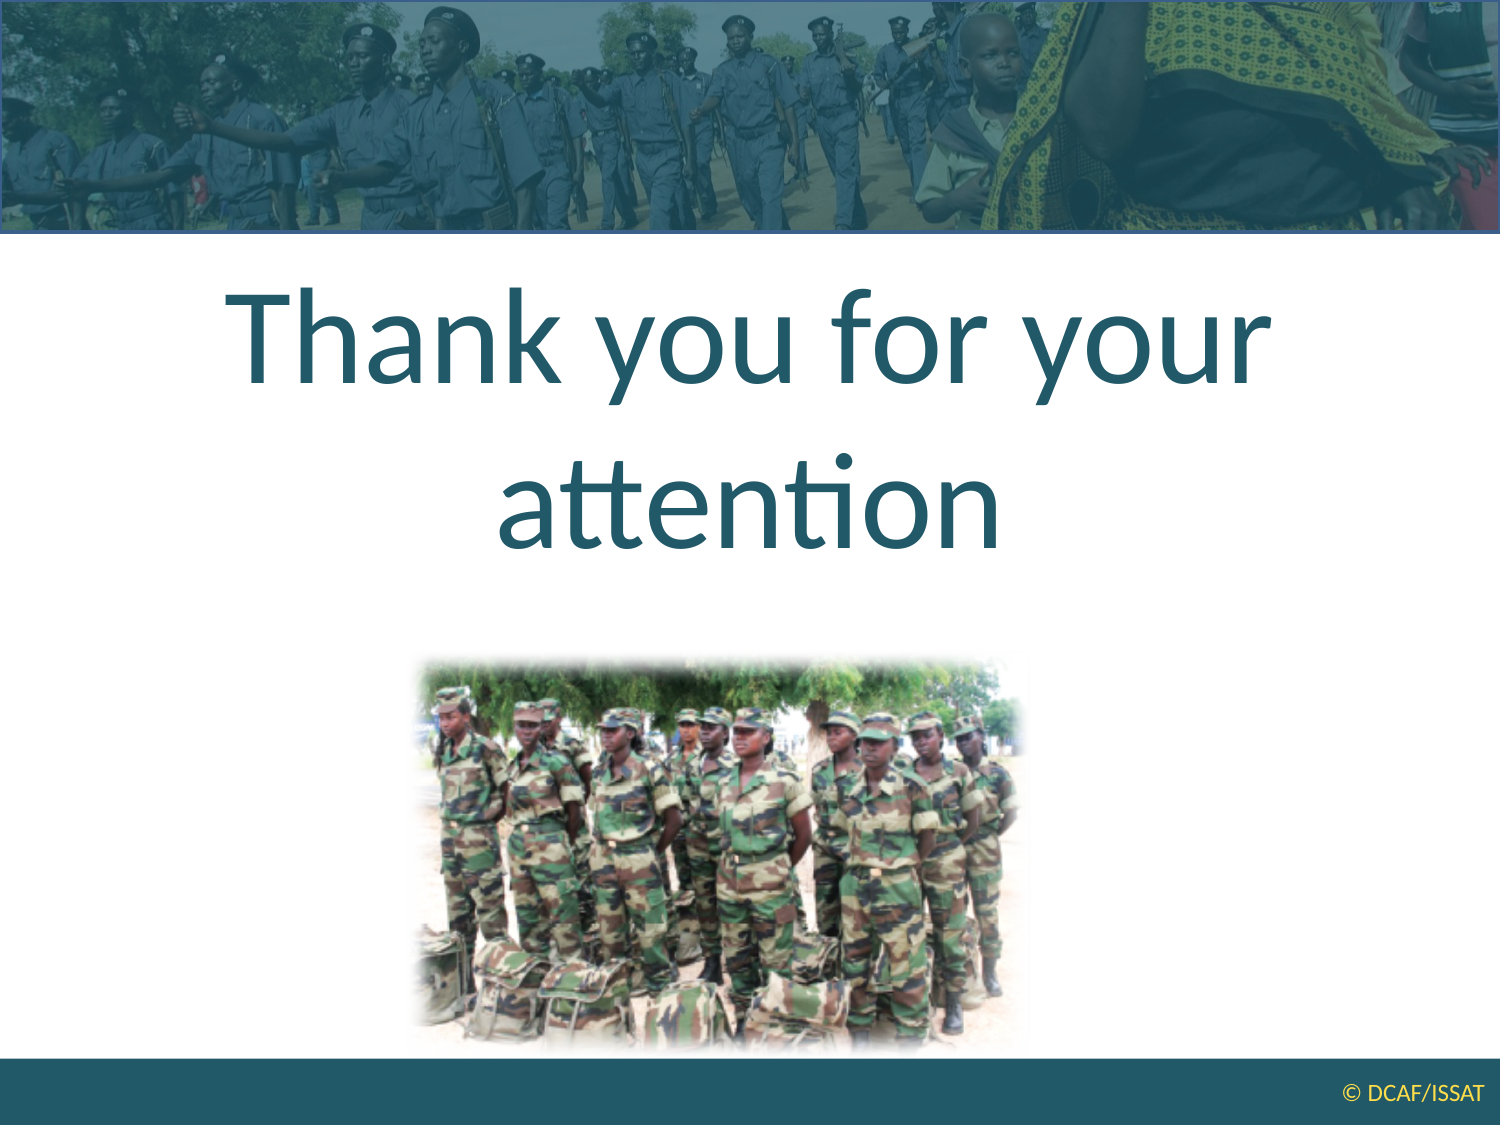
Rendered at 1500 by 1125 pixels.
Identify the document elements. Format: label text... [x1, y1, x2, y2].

picture [407, 650, 1032, 1059]
title Thank you for your attention [0, 267, 1500, 556]
